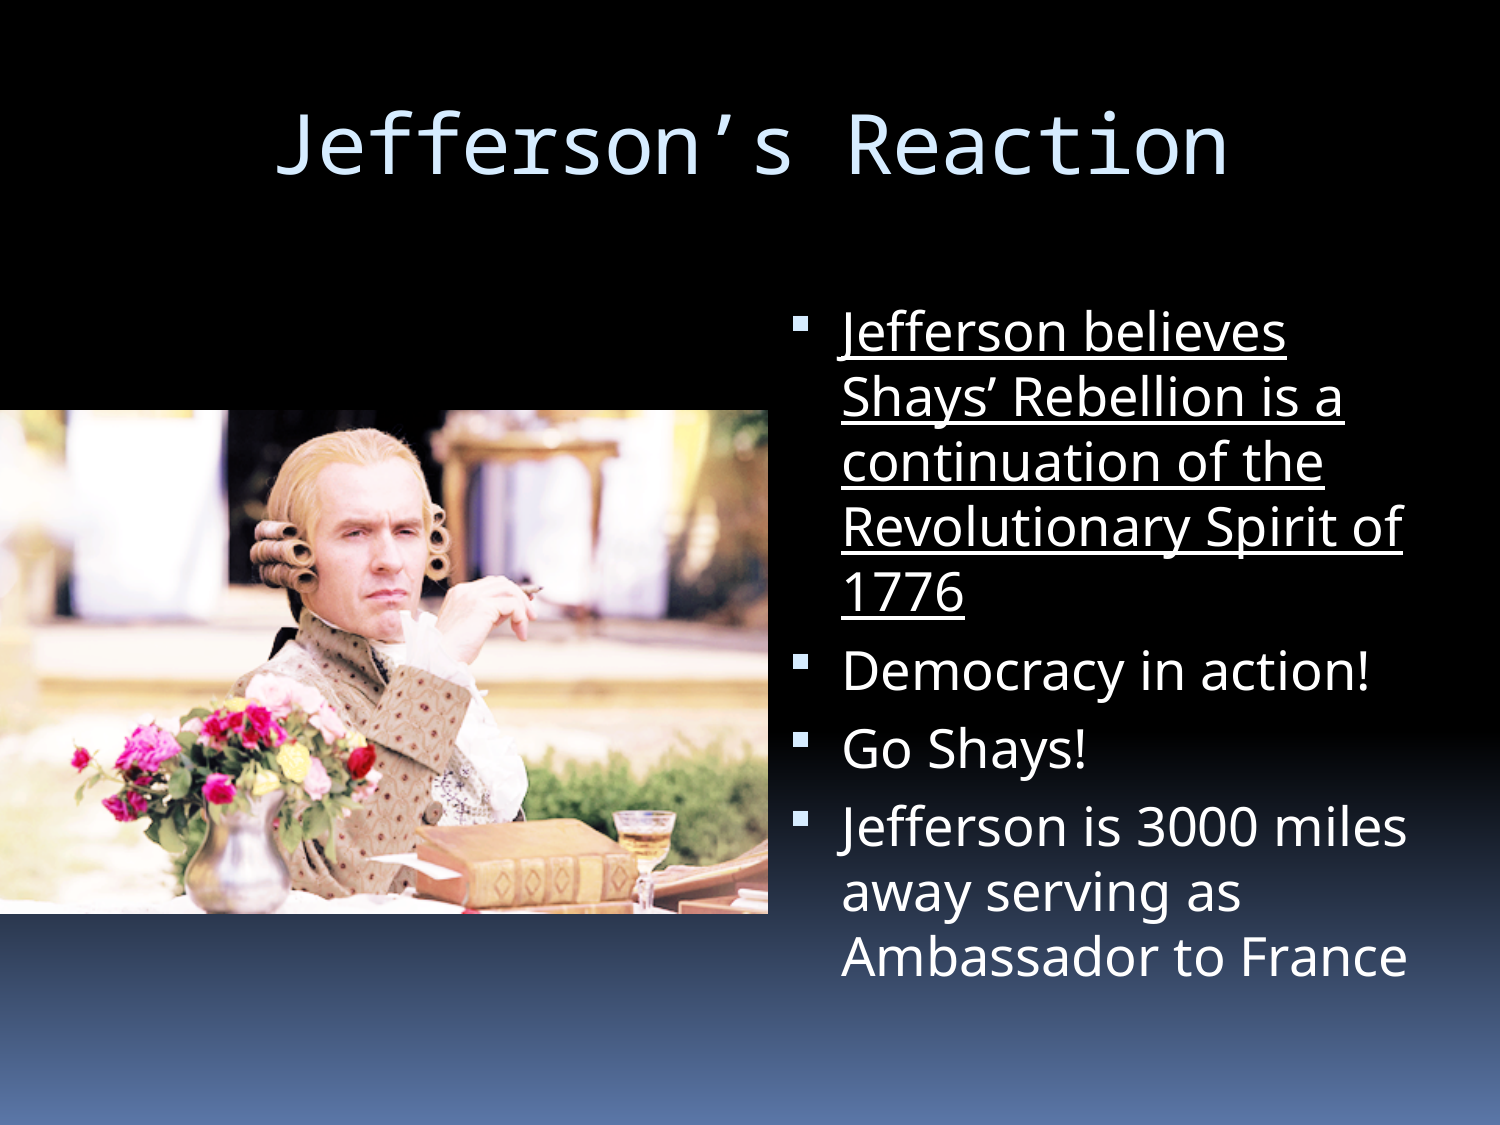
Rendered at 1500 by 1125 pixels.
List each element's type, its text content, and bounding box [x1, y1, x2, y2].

picture [0, 409, 769, 914]
title Jefferson’s Reaction [75, 83, 1425, 234]
list Jefferson believes Shays’ Rebellion is a continuation of the Revolutionary Spirit of 1776 Democracy in action! Go Shays! Jefferson is 3000 miles away serving as Ambassador to France [763, 290, 1427, 1033]
